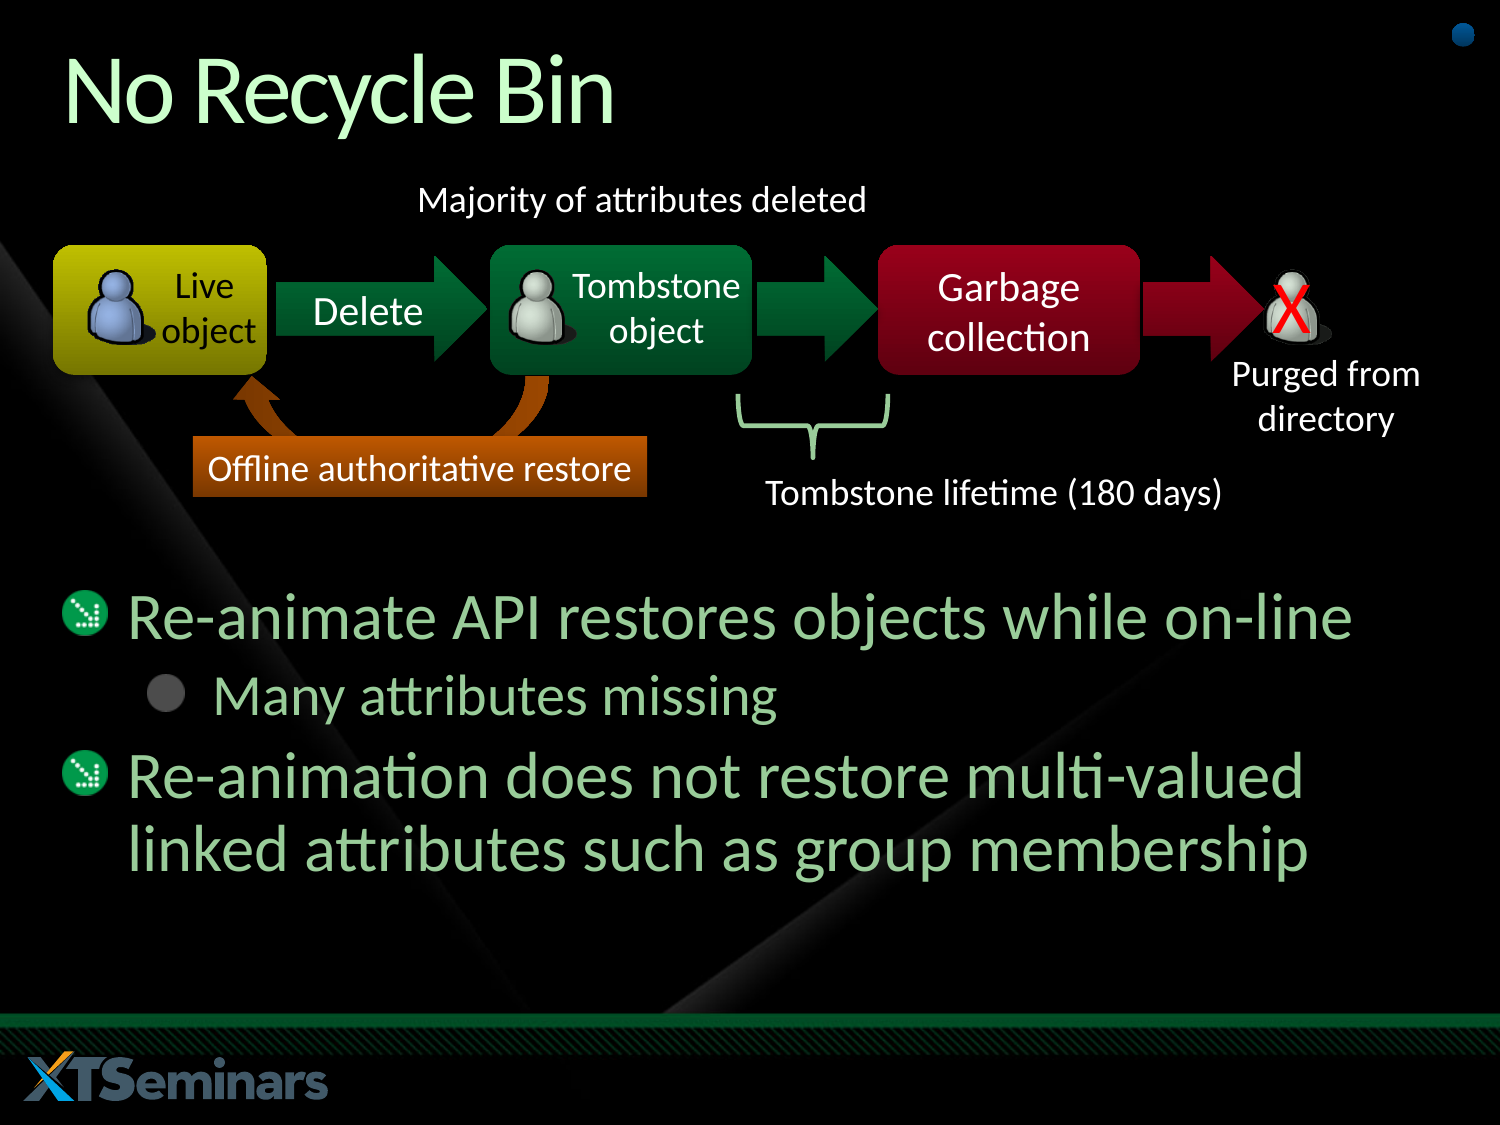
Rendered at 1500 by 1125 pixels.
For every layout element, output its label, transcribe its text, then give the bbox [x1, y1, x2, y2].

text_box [877, 244, 1438, 449]
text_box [52, 244, 269, 376]
picture [0, 0, 1500, 1125]
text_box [275, 167, 886, 376]
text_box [189, 375, 651, 498]
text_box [737, 255, 1242, 522]
list Re-animate API restores objects while on-line Many attributes missing Re-animation does not restore multi-valued linked attributes such as group membership [62, 581, 1438, 945]
text_box [1451, 23, 1475, 47]
title No Recycle Bin [62, 37, 1438, 147]
